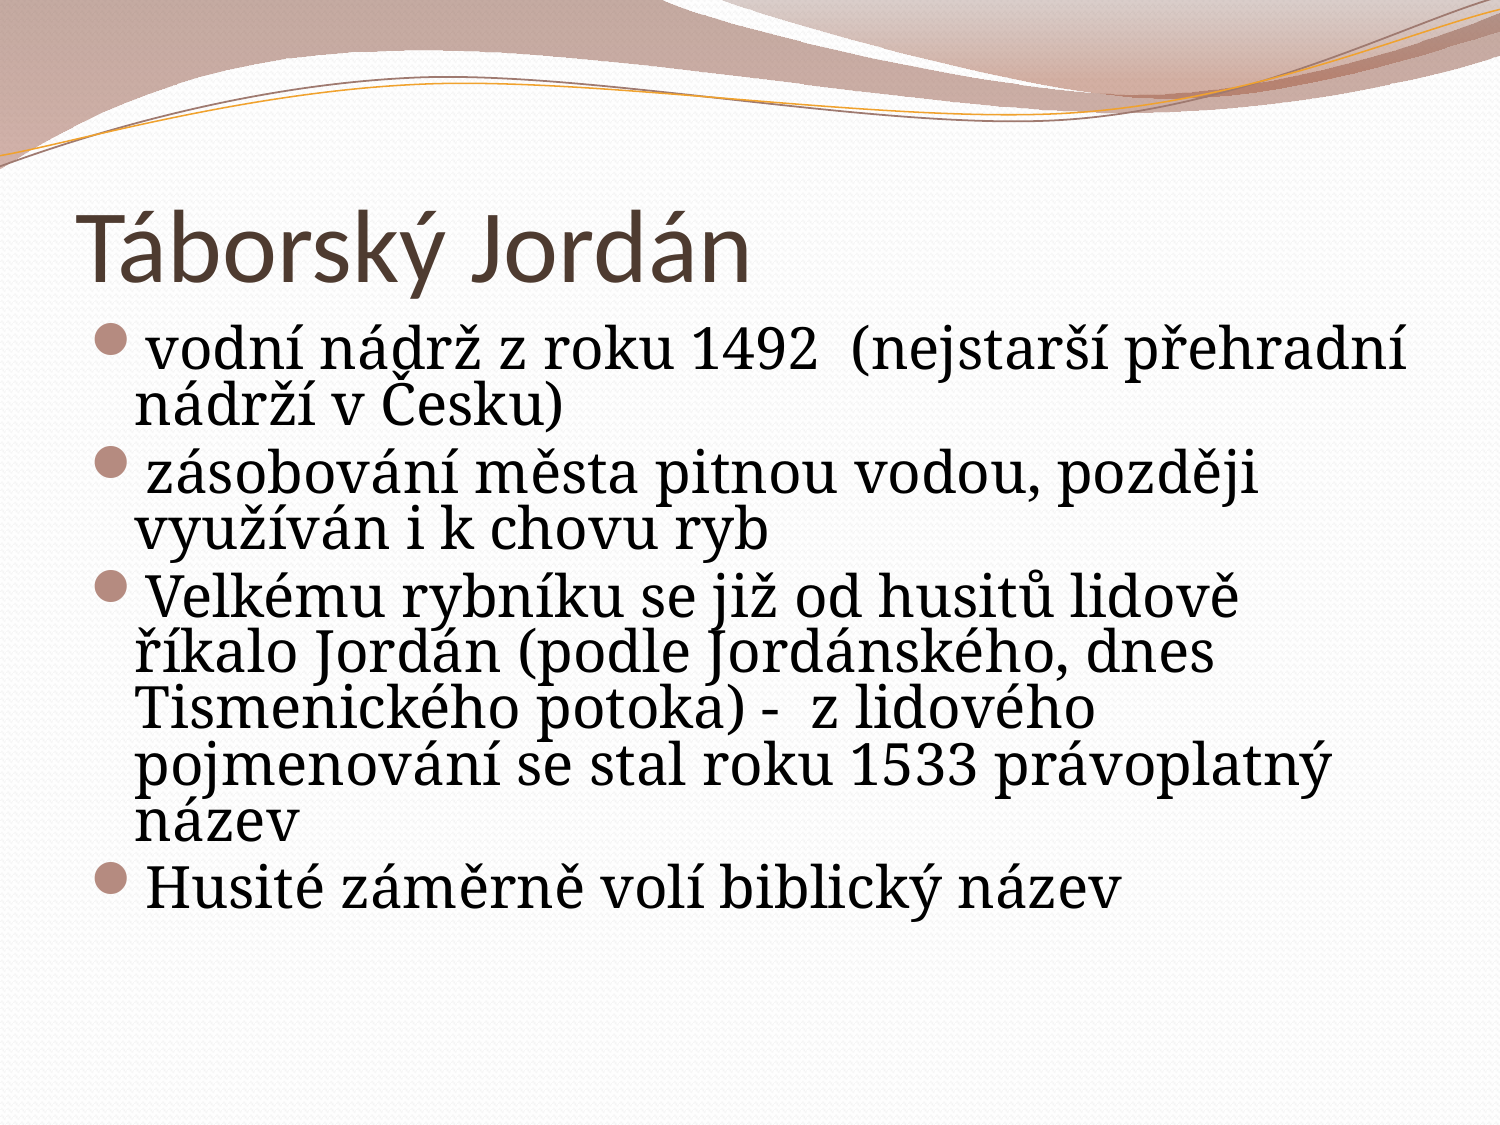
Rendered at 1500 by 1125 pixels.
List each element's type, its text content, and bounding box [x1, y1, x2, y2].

title Táborský Jordán [74, 115, 1426, 304]
list vodní nádrž z roku 1492 (nejstarší přehradní nádrží v Česku) zásobování města pitnou vodou, později využíván i k chovu ryb Velkému rybníku se již od husitů lidově říkalo Jordán (podle Jordánského, dnes Tismenického potoka) - z lidového pojmenování se stal roku 1533 právoplatný název Husité záměrně volí biblický název [74, 317, 1426, 1038]
